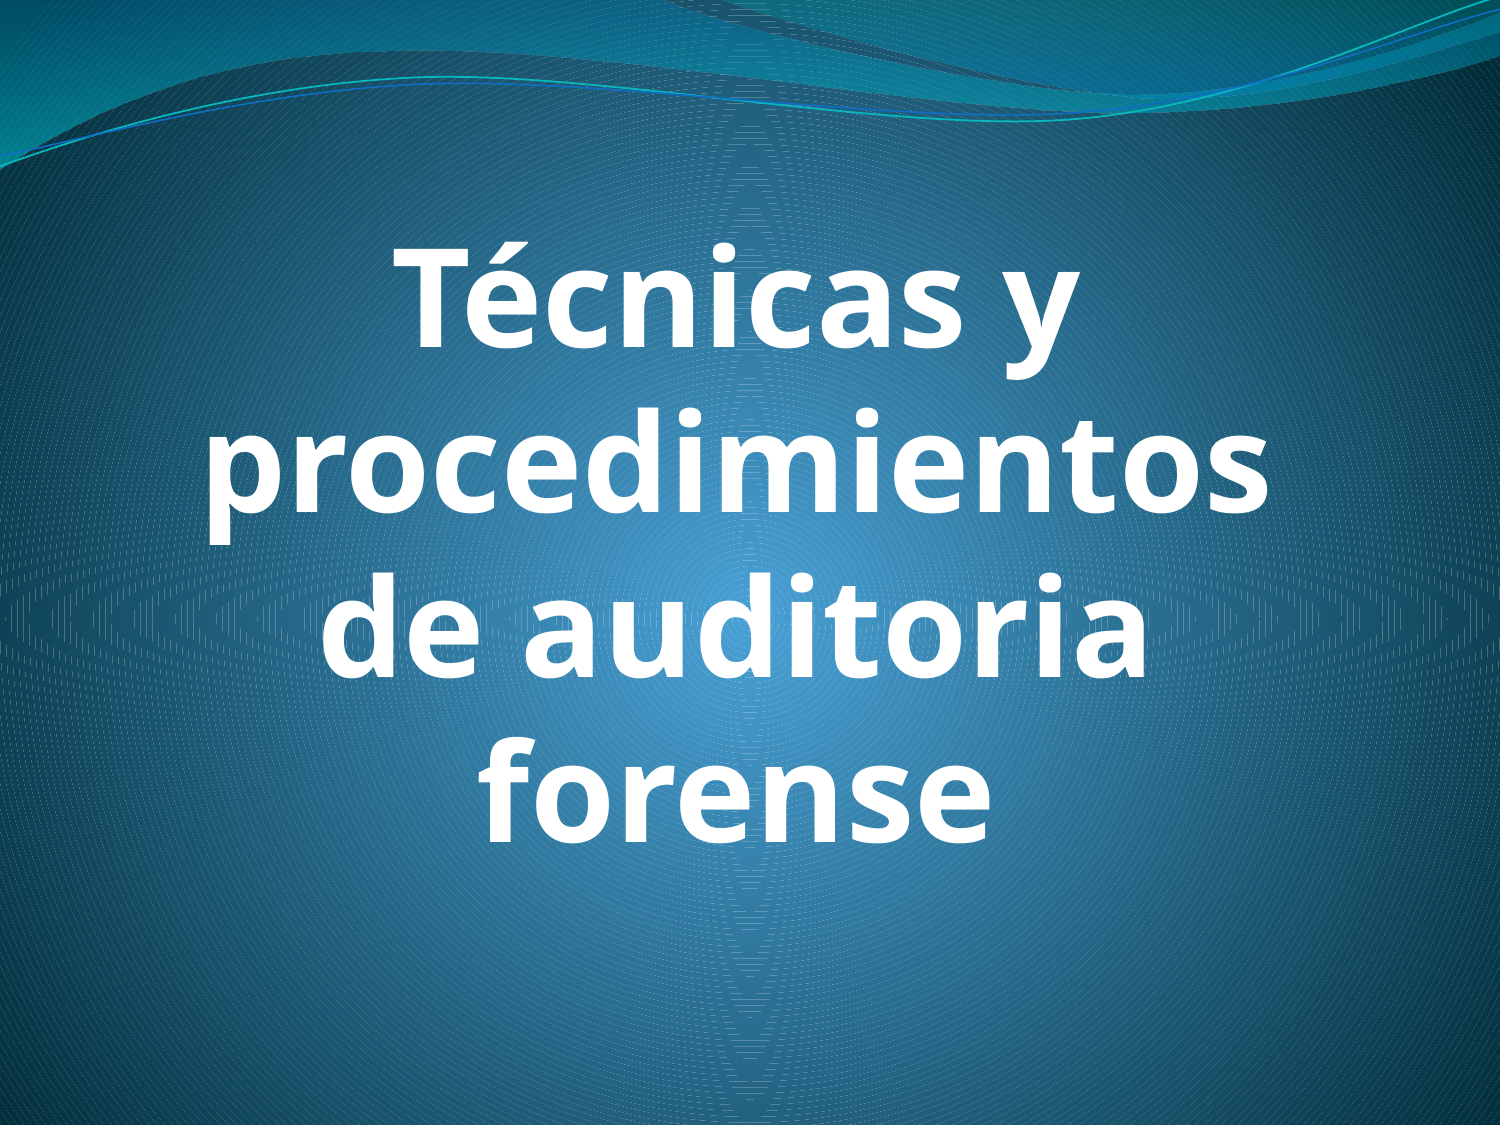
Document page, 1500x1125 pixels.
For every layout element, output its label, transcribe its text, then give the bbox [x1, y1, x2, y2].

title Técnicas y procedimientos de auditoria forense [100, 231, 1376, 870]
